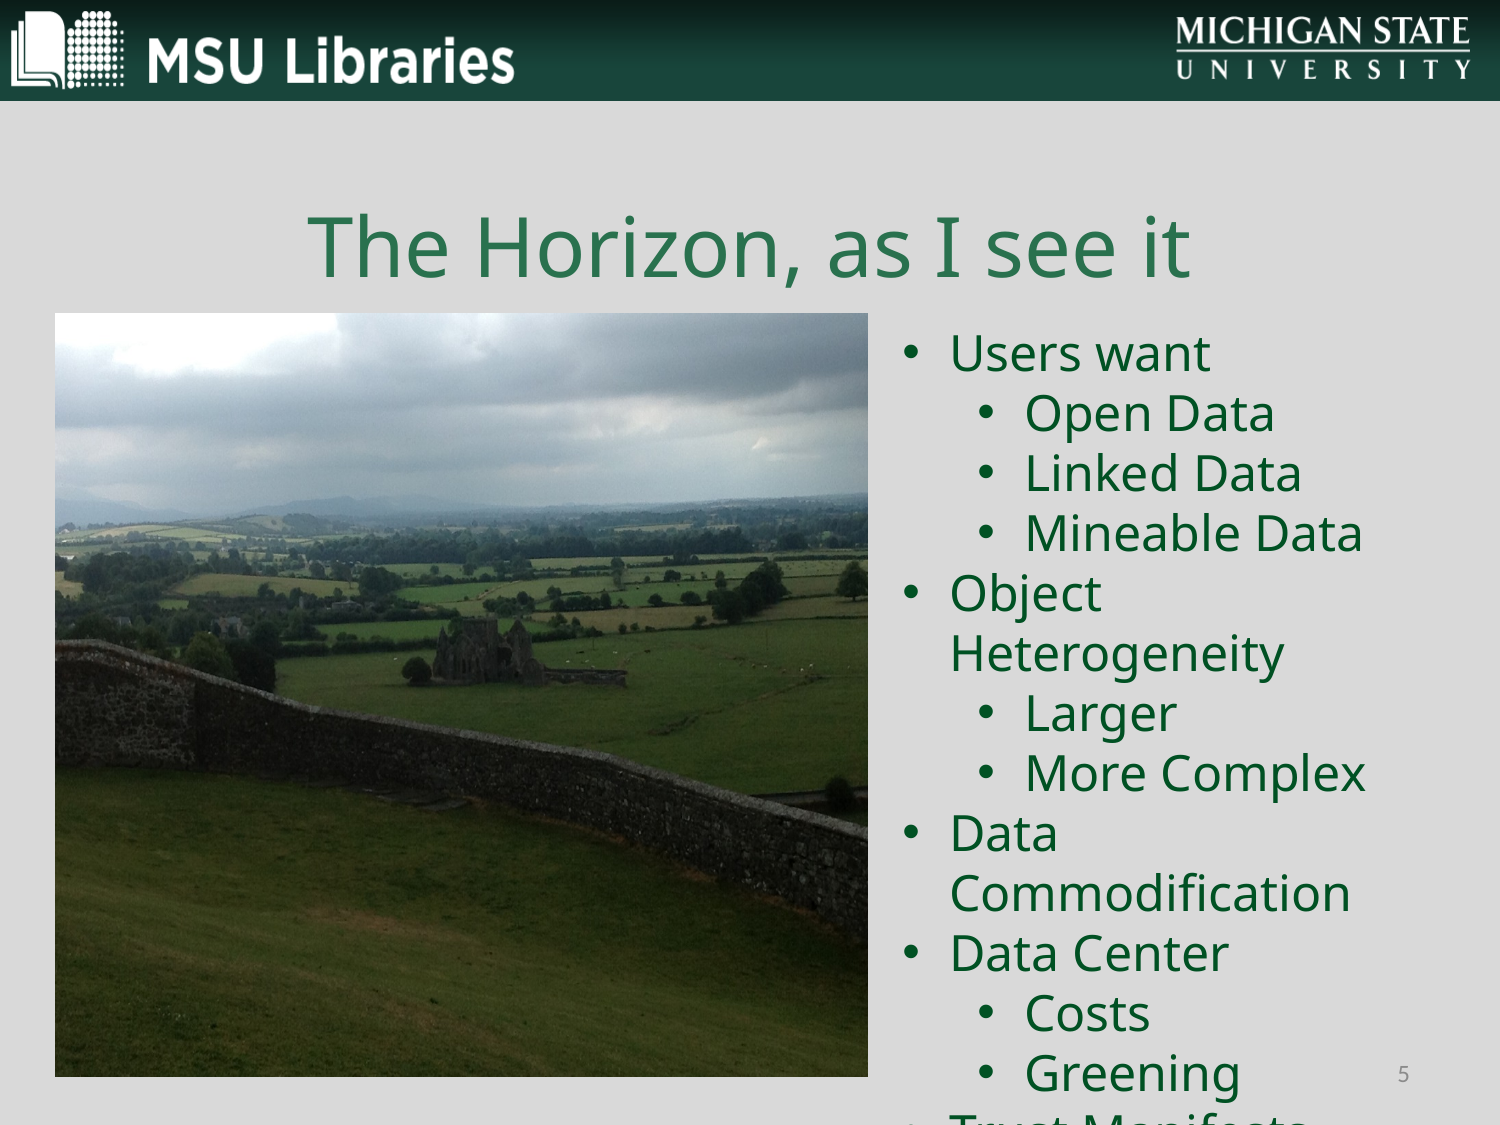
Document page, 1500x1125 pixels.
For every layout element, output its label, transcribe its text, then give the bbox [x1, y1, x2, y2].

title The Horizon, as I see it [75, 149, 1425, 338]
picture [55, 313, 868, 1077]
text_box Users want Open Data Linked Data Mineable Data Object Heterogeneity Larger More Complex Data Commodification Data Center Costs Greening Trust Manifests [887, 313, 1463, 1125]
picture [0, 0, 1500, 101]
